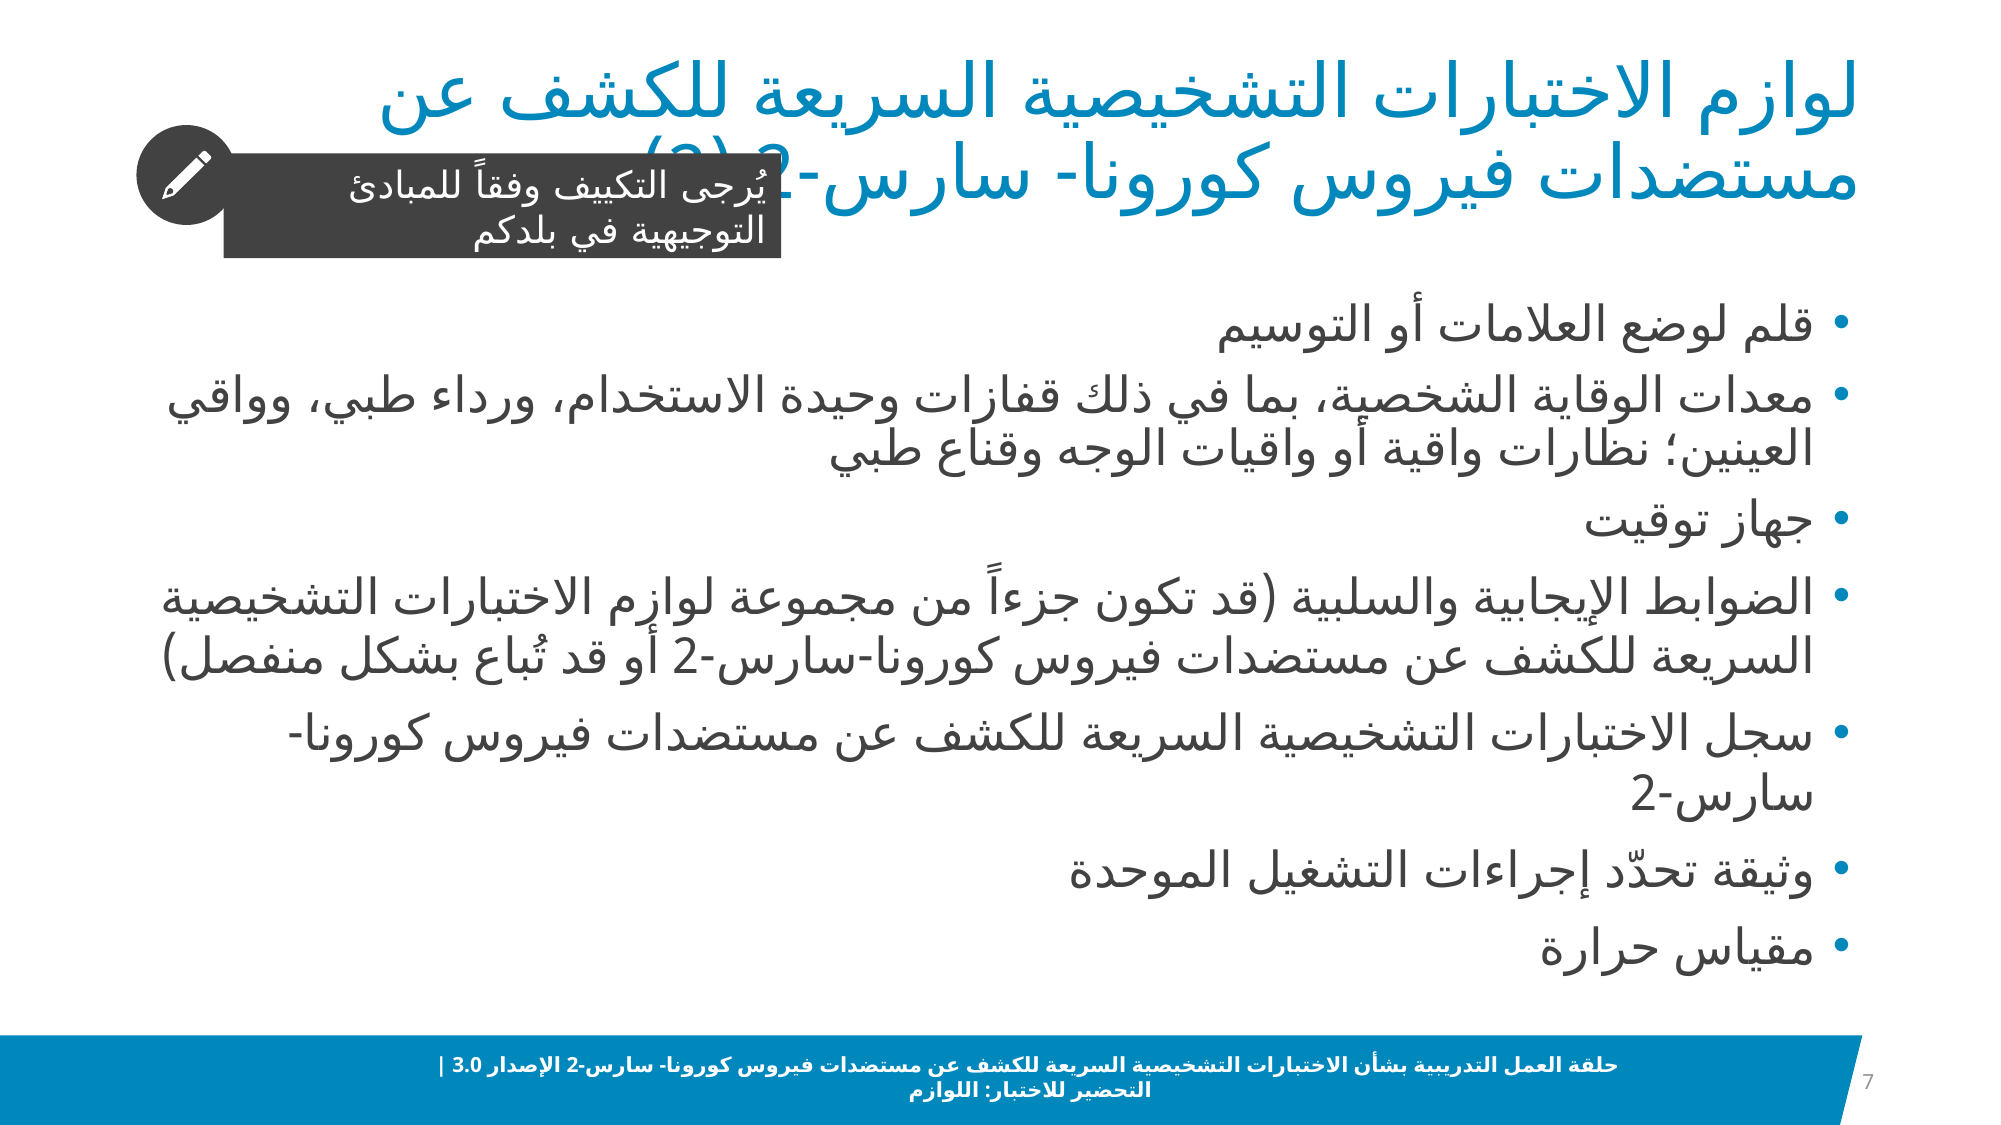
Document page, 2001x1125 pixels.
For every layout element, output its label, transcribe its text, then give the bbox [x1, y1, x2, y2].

list قلم لوضع العلامات أو التوسيم معدات الوقاية الشخصية، بما في ذلك قفازات وحيدة الاستخدام، ورداء طبي، وواقي العينين؛ نظارات واقية أو واقيات الوجه وقناع طبي جهاز توقيت الضوابط الإيجابية والسلبية (قد تكون جزءاً من مجموعة لوازم الاختبارات التشخيصية السريعة للكشف عن مستضدات فيروس كورونا-سارس-2 أو قد تُباع بشكل منفصل) سجل الاختبارات التشخيصية السريعة للكشف عن مستضدات فيروس كورونا-سارس-2 وثيقة تحدّد إجراءات التشغيل الموحدة مقياس حرارة [137, 284, 1863, 1014]
title لوازم الاختبارات التشخيصية السريعة للكشف عن مستضدات فيروس كورونا- سارس-2 (2) [137, 59, 1863, 215]
slide_number 7 [1862, 1035, 1947, 1125]
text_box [137, 126, 782, 224]
footer حلقة العمل التدريبية بشأن الاختبارات التشخيصية السريعة للكشف عن مستضدات فيروس كورونا- سارس-2 الإصدار 3.0 | التحضير للاختبار: اللوازم [427, 1035, 1628, 1118]
